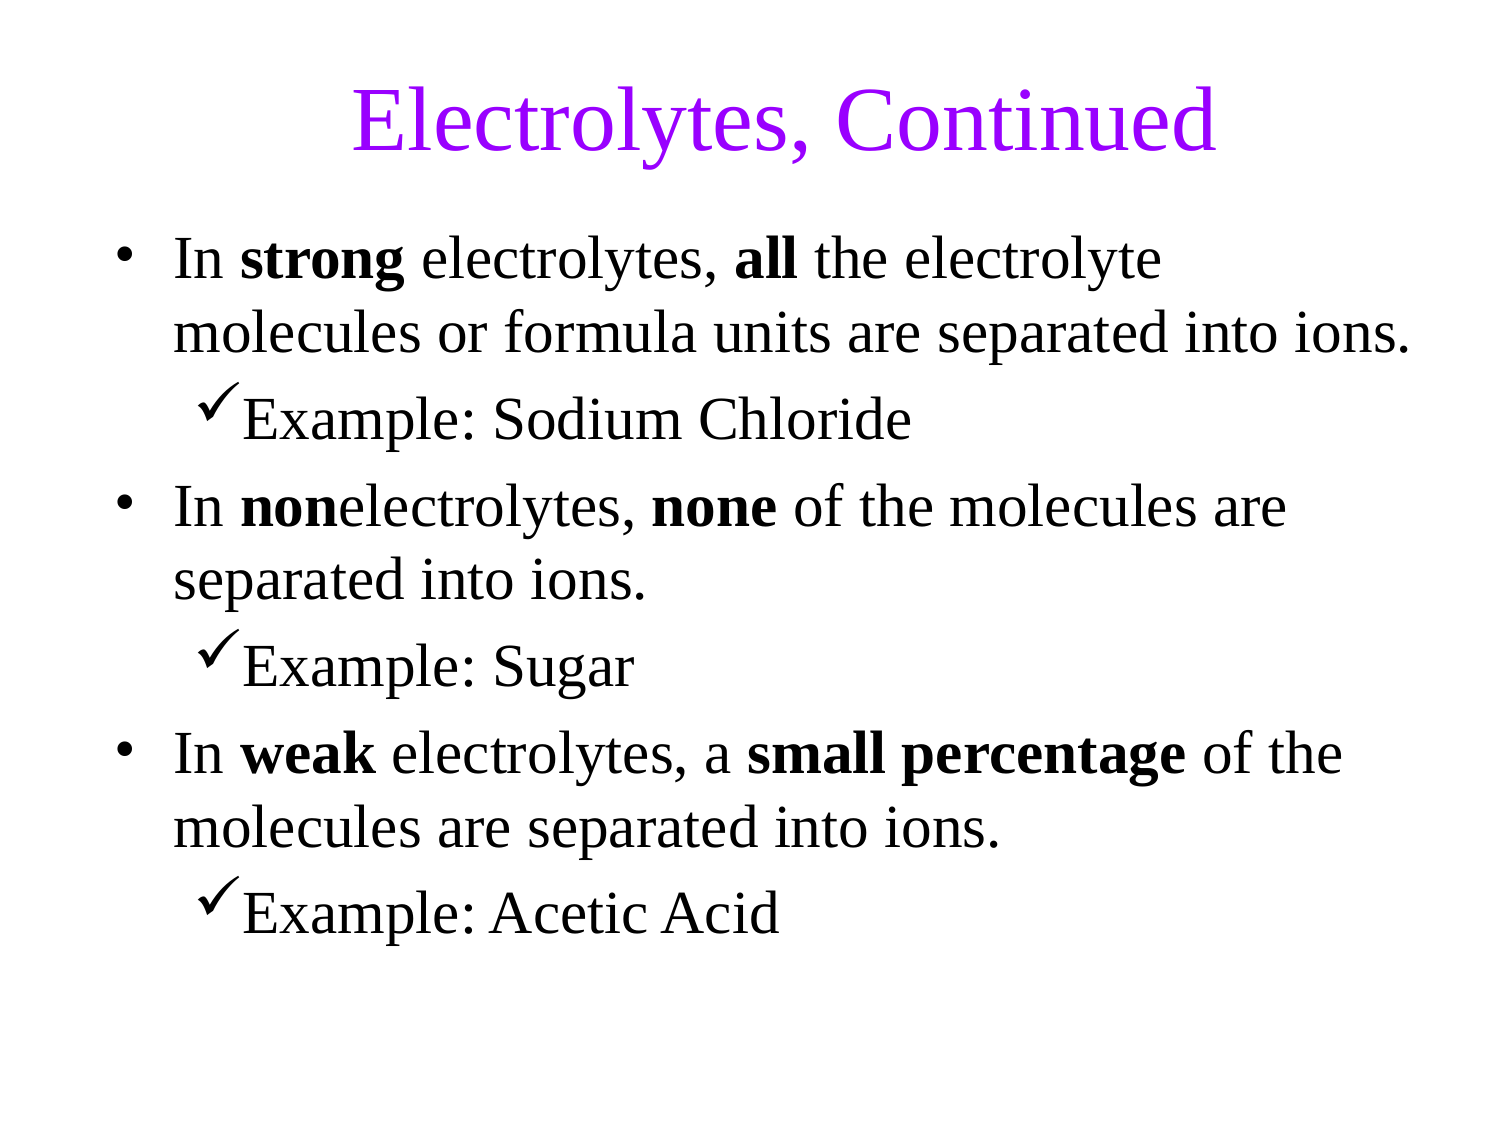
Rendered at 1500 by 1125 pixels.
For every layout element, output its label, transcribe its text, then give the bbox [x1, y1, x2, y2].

text_box Electrolytes, Continued [247, 20, 1323, 208]
text_box In strong electrolytes, all the electrolyte molecules or formula units are separated into ions. Example: Sodium Chloride In nonelectrolytes, none of the molecules are separated into ions. Example: Sugar In weak electrolytes, a small percentage of the molecules are separated into ions. Example: Acetic Acid [99, 209, 1440, 1035]
